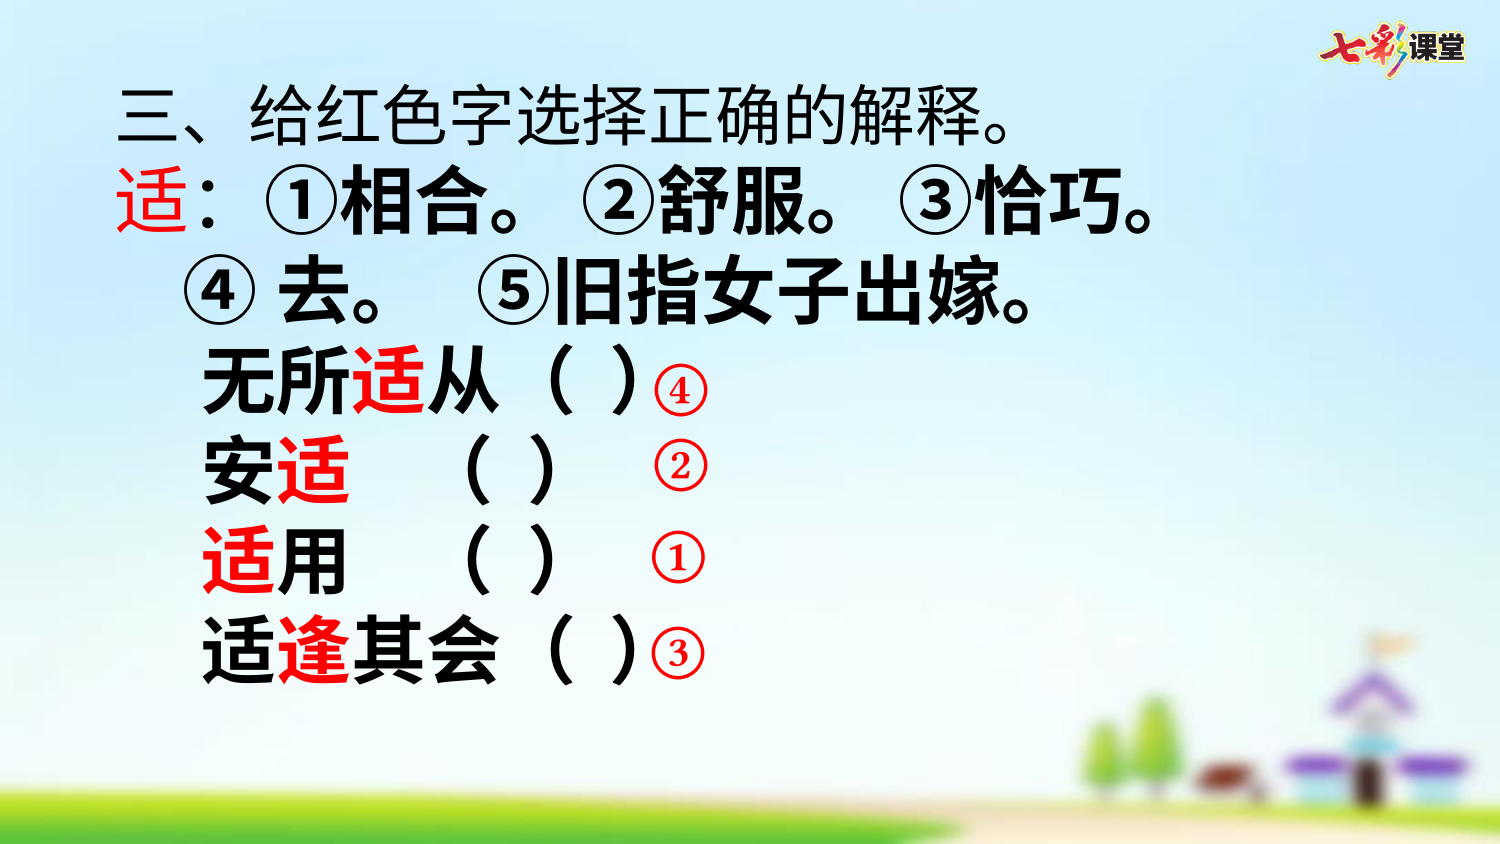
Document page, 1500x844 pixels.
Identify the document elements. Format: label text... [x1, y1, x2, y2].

text_box 三、给红色字选择正确的解释。 适：①相合。 ②舒服。 ③恰巧。 ④去。 ⑤旧指女子出嫁。 无所适从（ ） 安适 （ ） 适用 （ ） 适逢其会（ ） [100, 65, 1436, 701]
text_box ① [634, 504, 753, 599]
text_box ③ [634, 600, 753, 696]
text_box ② [637, 412, 756, 508]
picture [0, 0, 1500, 844]
text_box ④ [637, 337, 756, 412]
